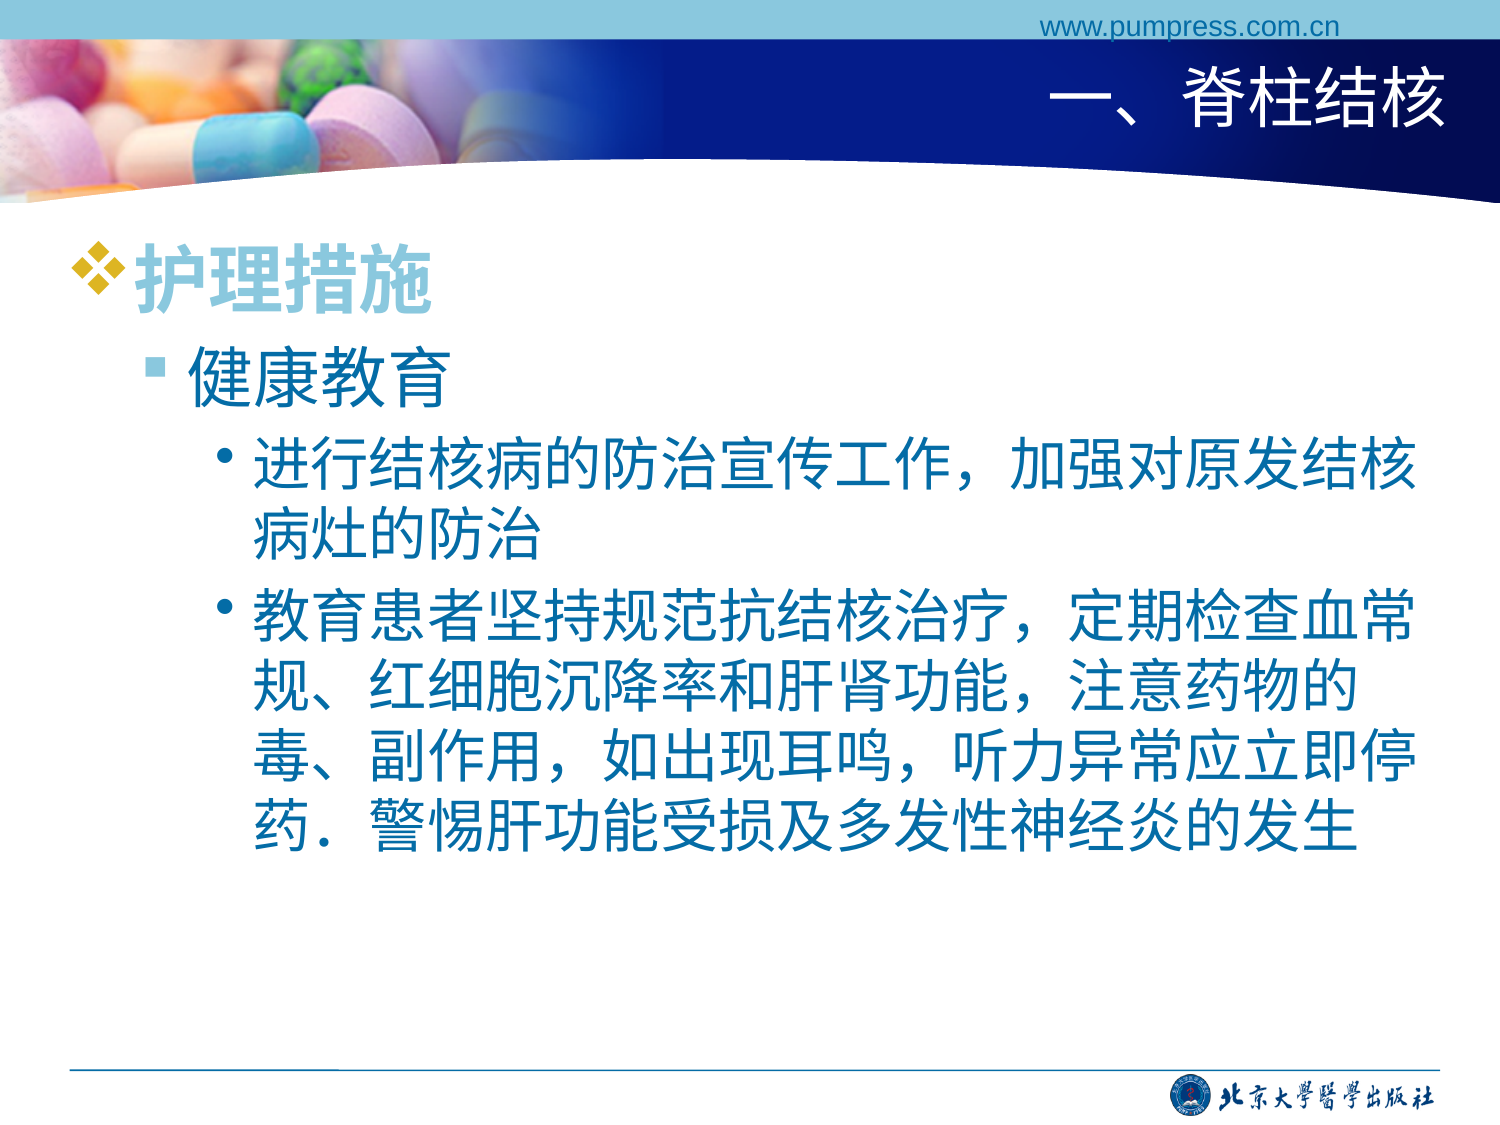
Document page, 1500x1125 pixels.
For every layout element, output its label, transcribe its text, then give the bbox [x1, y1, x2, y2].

slide_number www.pumpress.com.cn [1025, 0, 1463, 38]
picture [1170, 1074, 1436, 1118]
list 护理措施 健康教育 进行结核病的防治宣传工作，加强对原发结核病灶的防治 教育患者坚持规范抗结核治疗，定期检查血常规、红细胞沉降率和肝肾功能，注意药物的毒、副作用，如出现耳鸣，听力异常应立即停药．警惕肝功能受损及多发性神经炎的发生 [49, 224, 1463, 1026]
title 一、脊柱结核 [137, 49, 1463, 143]
picture [0, 40, 1500, 203]
